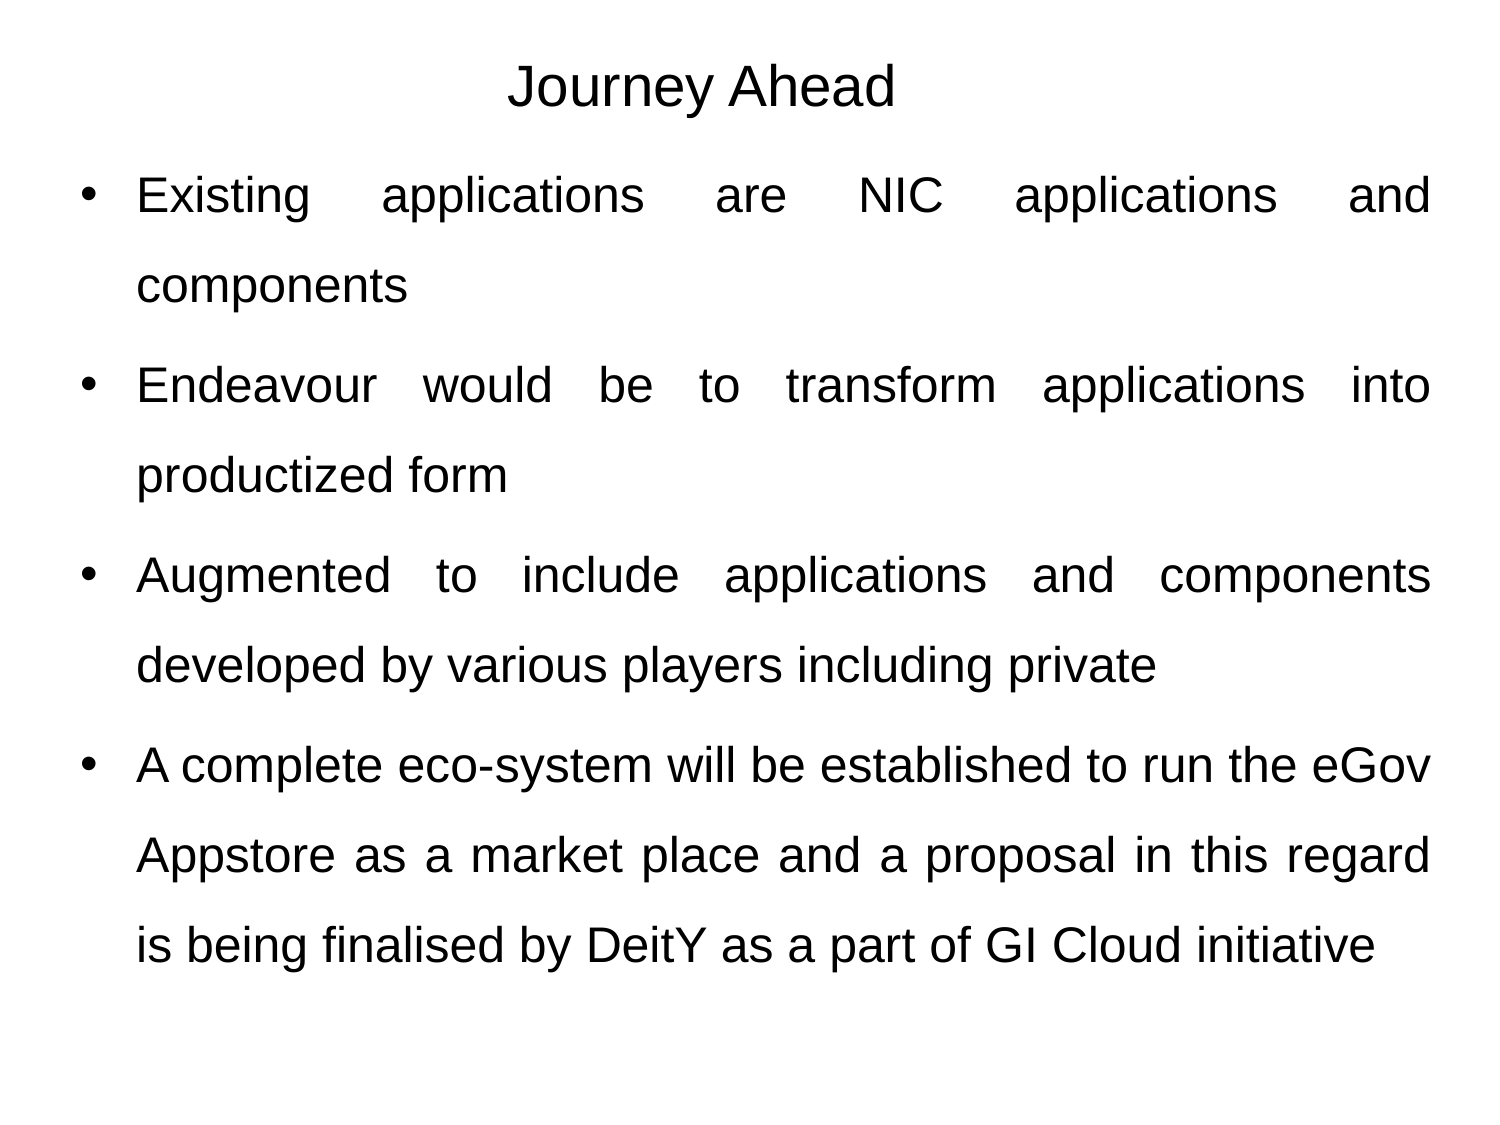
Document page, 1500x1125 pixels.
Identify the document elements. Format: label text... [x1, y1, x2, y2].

list Existing applications are NIC applications and components Endeavour would be to transform applications into productized form Augmented to include applications and components developed by various players including private A complete eco-system will be established to run the eGov Appstore as a market place and a proposal in this regard is being finalised by DeitY as a part of GI Cloud initiative [64, 125, 1447, 1106]
title Journey Ahead [64, 42, 1340, 124]
